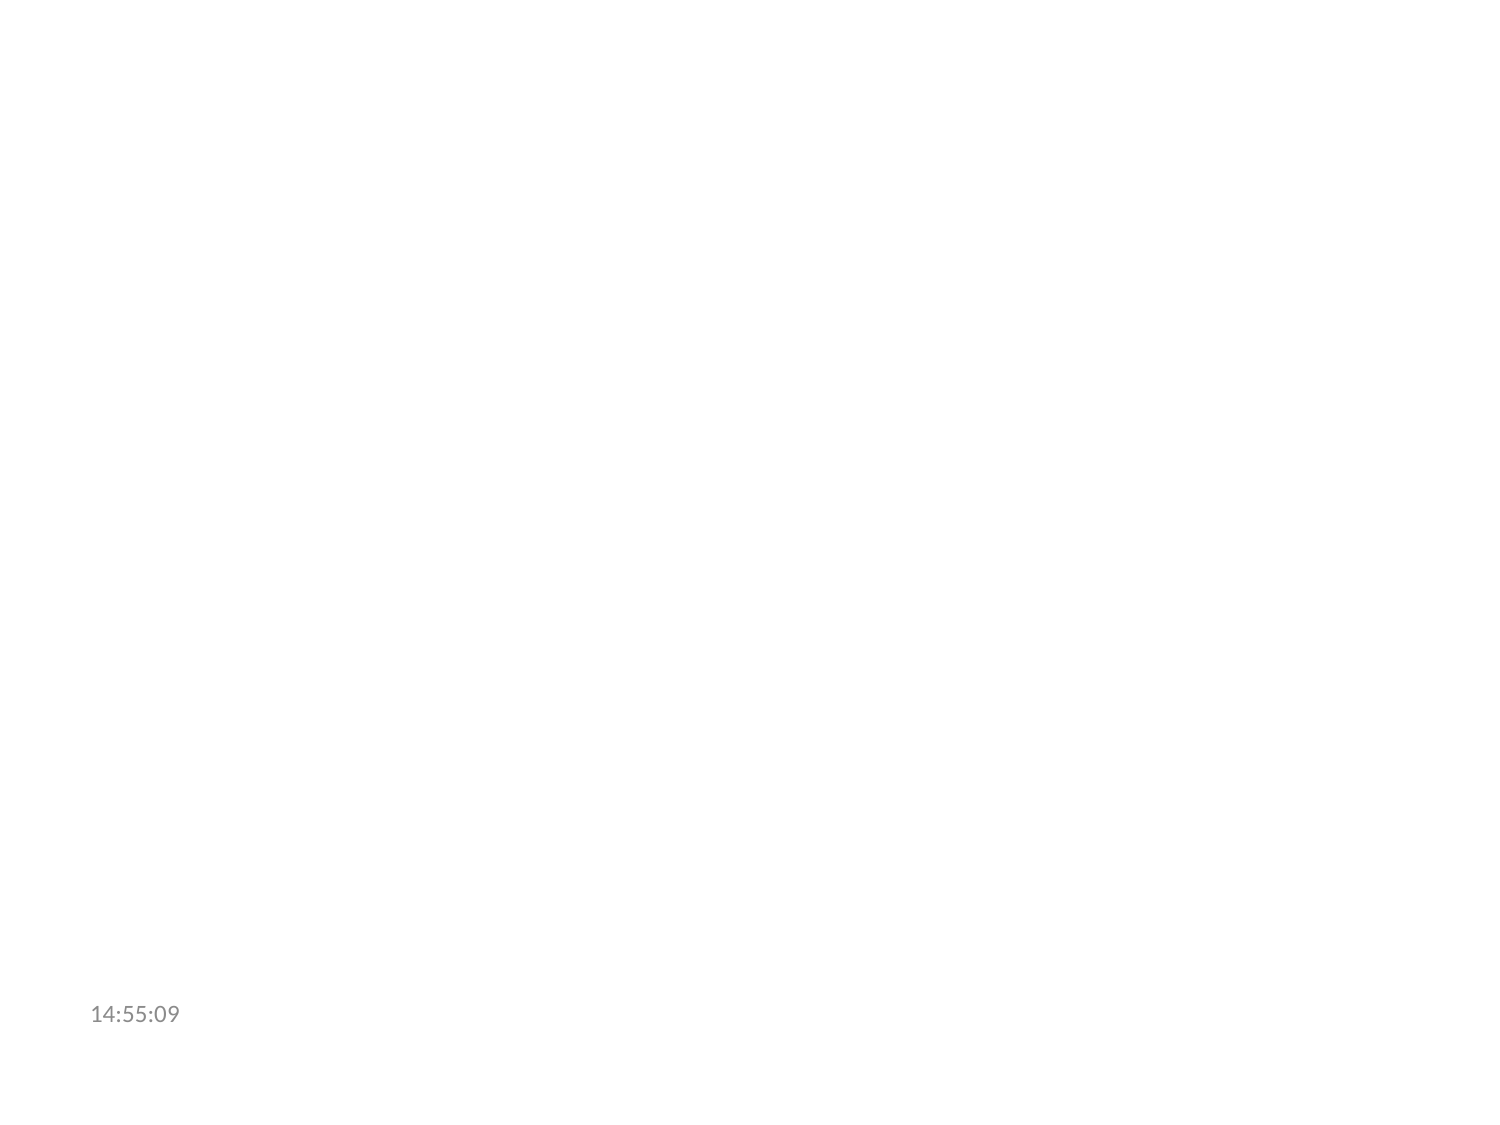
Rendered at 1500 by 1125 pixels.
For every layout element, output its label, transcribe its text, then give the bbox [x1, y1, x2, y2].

text_box 15:35:09 [75, 982, 425, 1043]
